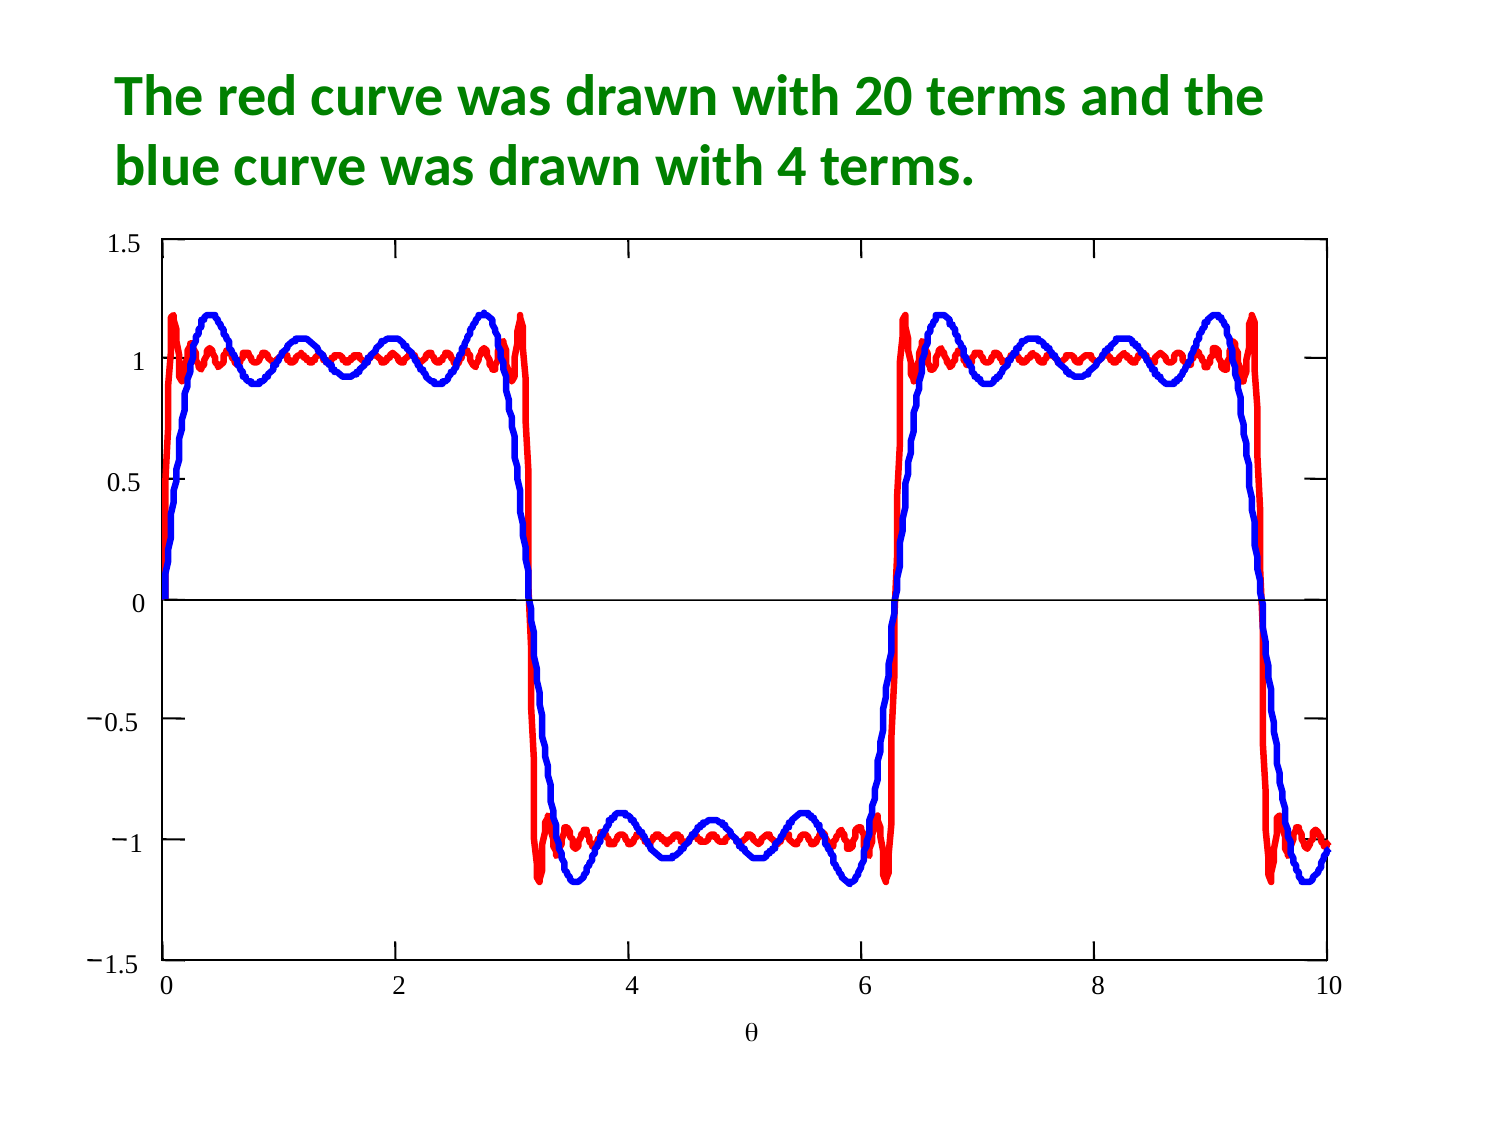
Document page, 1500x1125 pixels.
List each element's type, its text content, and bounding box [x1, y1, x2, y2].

text_box The red curve was drawn with 20 terms and the blue curve was drawn with 4 terms. [99, 49, 1363, 205]
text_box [87, 224, 1344, 1048]
